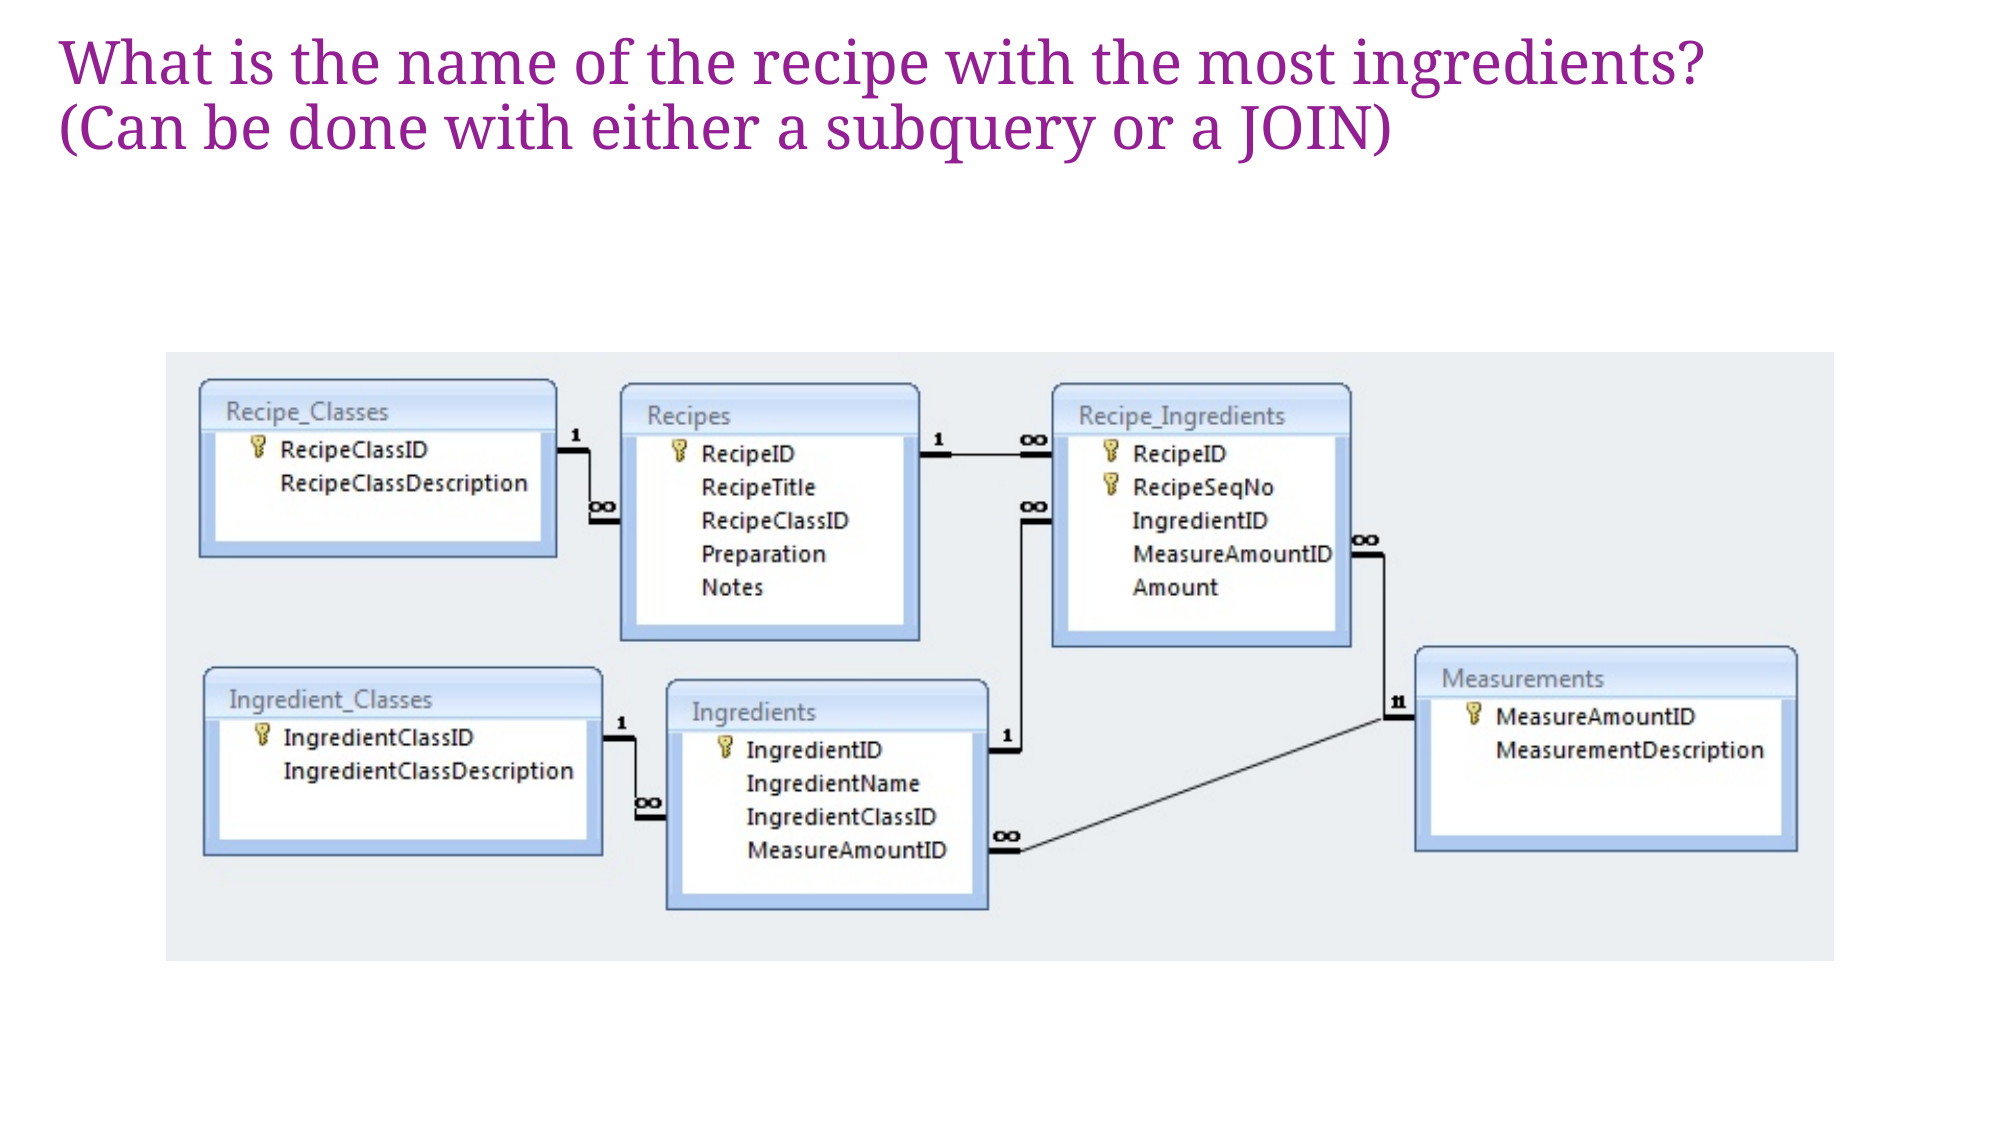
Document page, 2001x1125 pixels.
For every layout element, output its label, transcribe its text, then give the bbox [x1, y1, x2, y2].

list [166, 352, 1834, 961]
title What is the name of the recipe with the most ingredients? (Can be done with either a subquery or a JOIN) [43, 25, 1953, 171]
